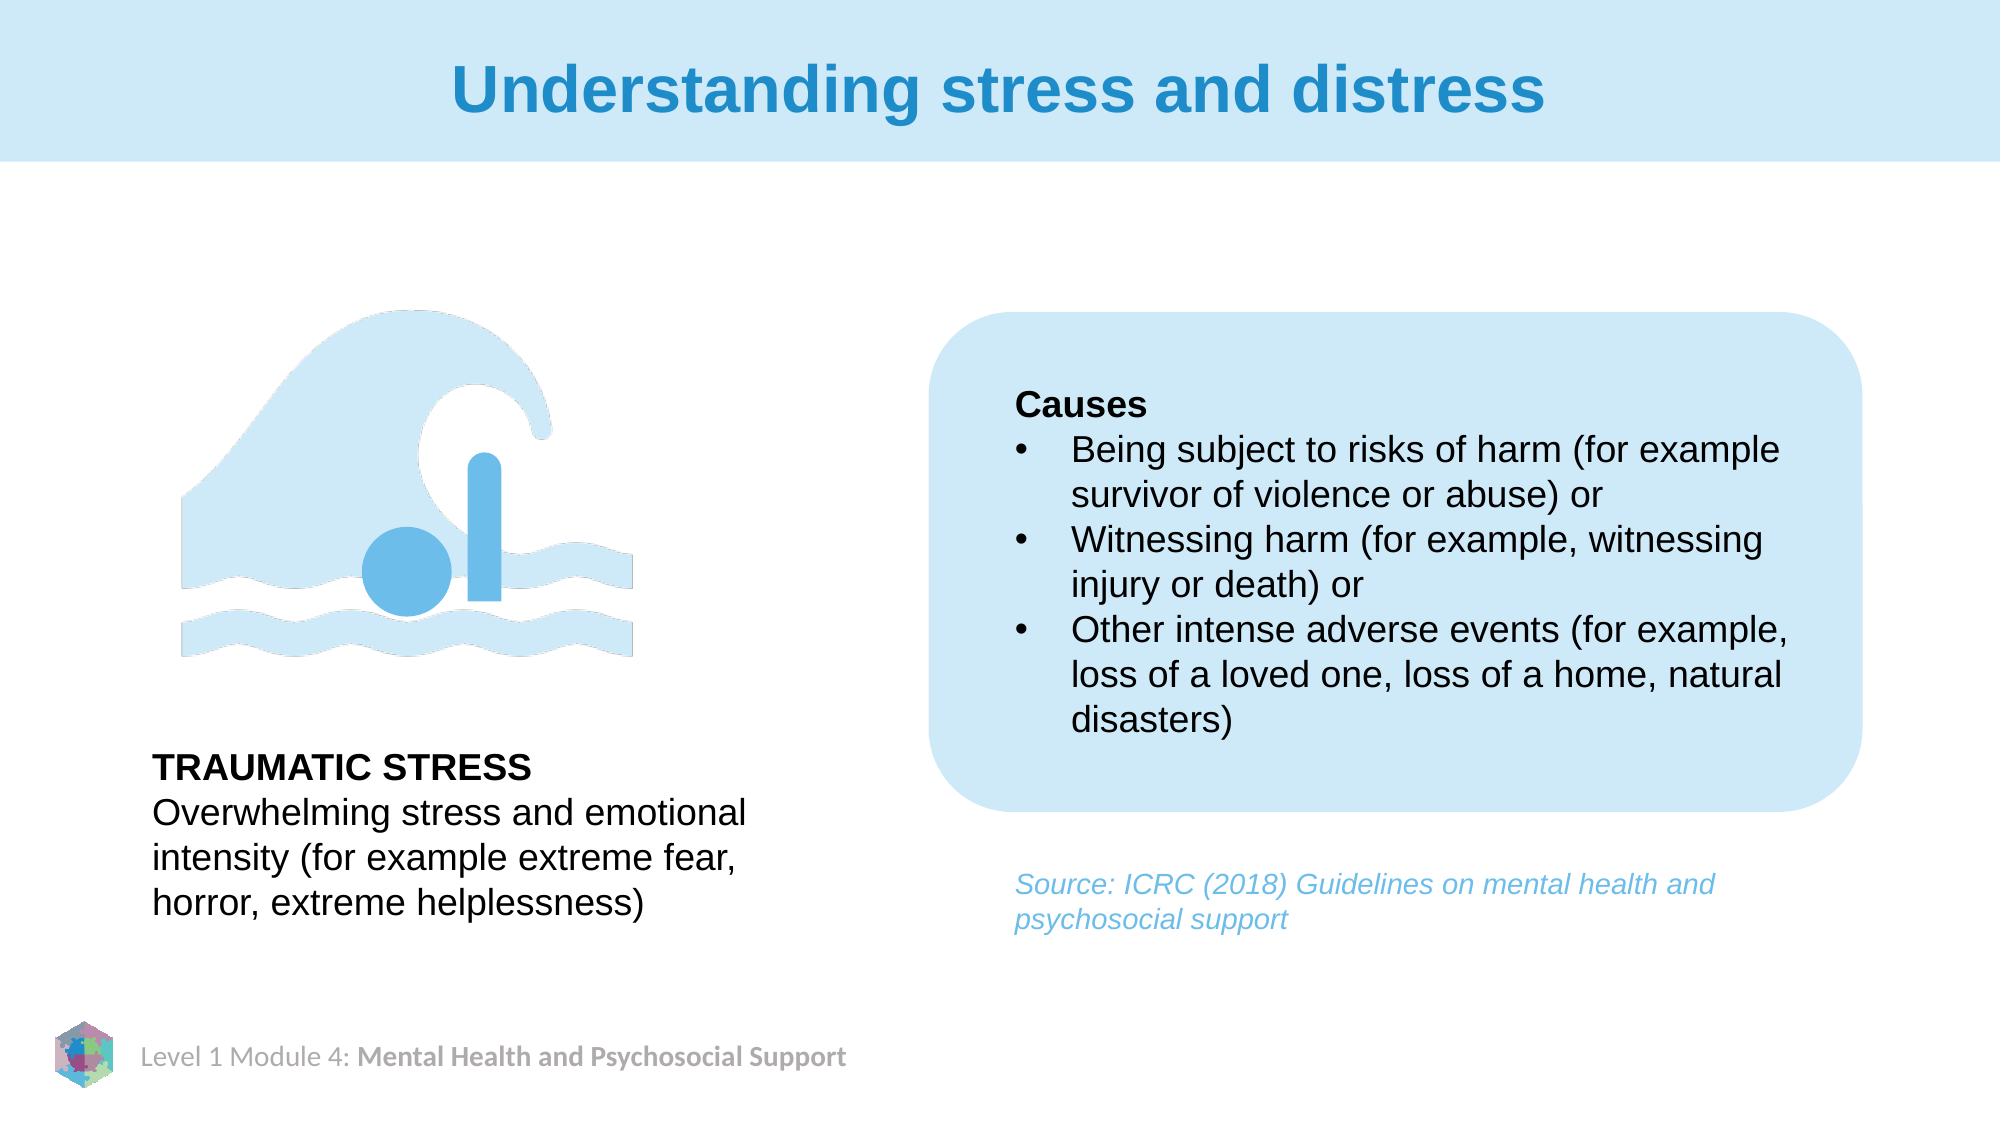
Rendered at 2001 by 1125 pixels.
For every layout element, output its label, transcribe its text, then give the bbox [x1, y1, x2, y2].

text_box TRAUMATIC STRESS Overwhelming stress and emotional intensity (for example extreme fear, horror, extreme helplessness) [137, 735, 784, 931]
text_box Causes Being subject to risks of harm (for example survivor of violence or abuse) or Witnessing harm (for example, witnessing injury or death) or Other intense adverse events (for example, loss of a loved one, loss of a home, natural disasters) [999, 373, 1815, 748]
text_box [927, 310, 1864, 813]
title Understanding stress and distress [137, 19, 1863, 163]
picture [55, 1021, 113, 1088]
text_box Source: ICRC (2018) Guidelines on mental health and psychosocial support [999, 857, 1815, 943]
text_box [137, 212, 678, 752]
